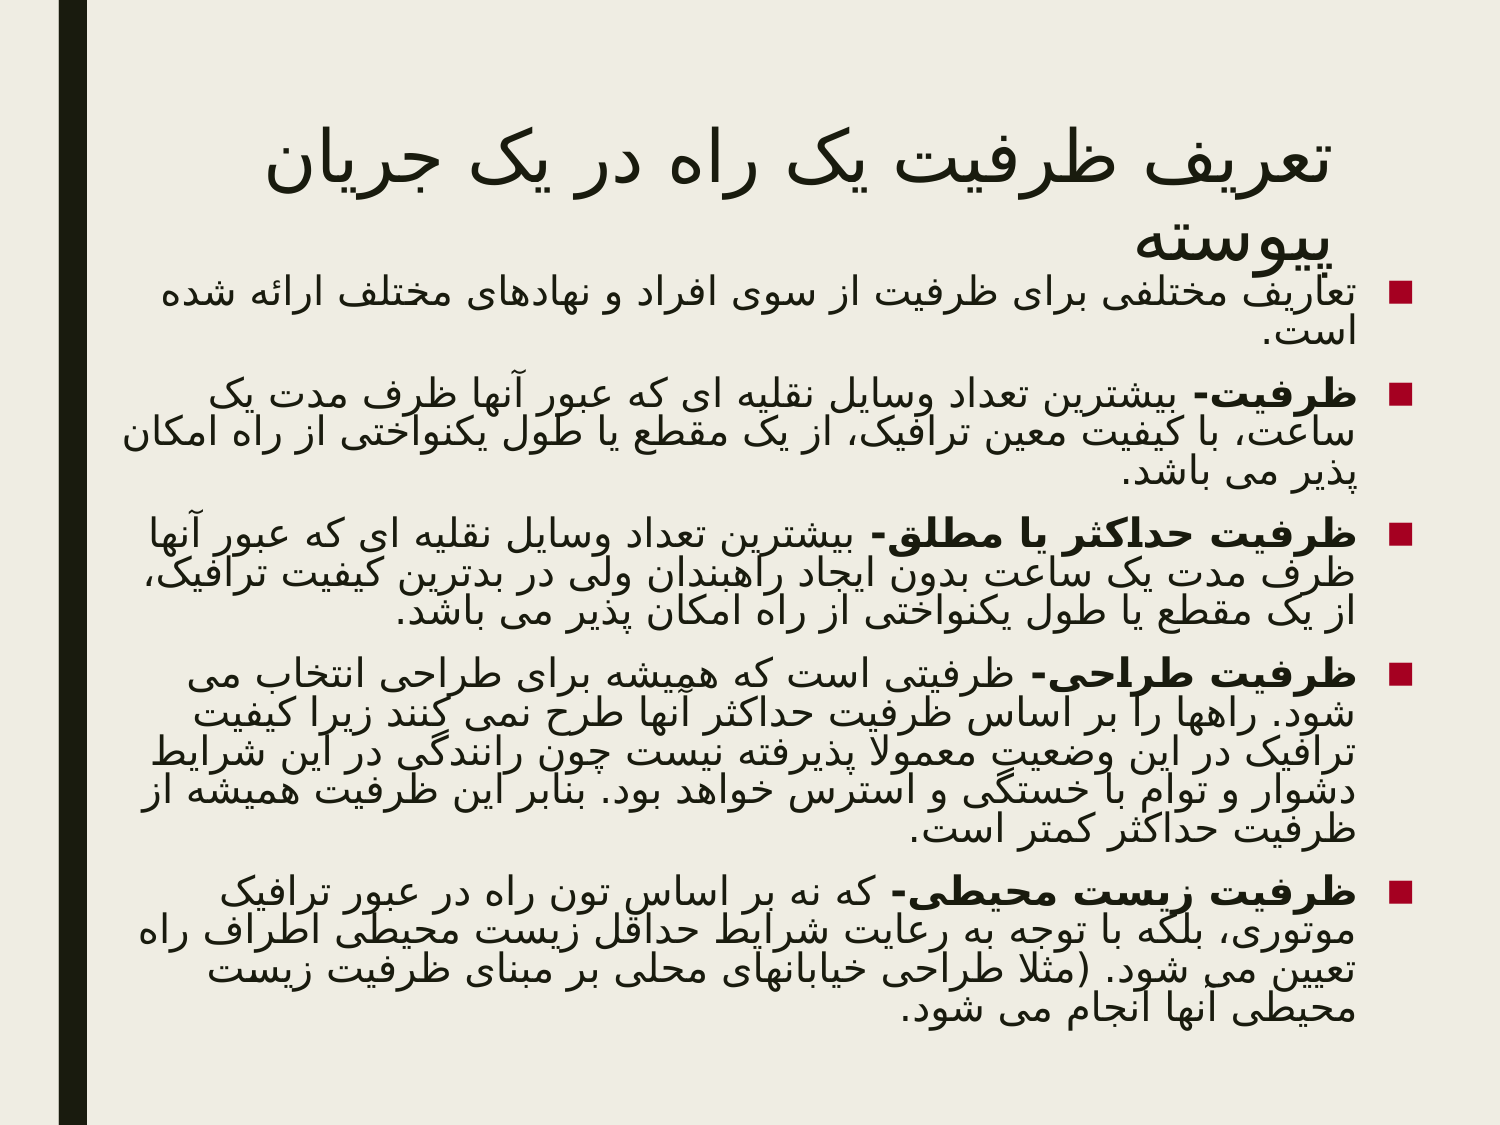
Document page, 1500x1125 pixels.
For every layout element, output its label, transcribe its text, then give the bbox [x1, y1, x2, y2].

list تعاریف مختلفی برای ظرفیت از سوی افراد و نهادهای مختلف ارائه شده است. ظرفیت- بیشترین تعداد وسایل نقلیه ای که عبور آنها ظرف مدت یک ساعت، با کیفیت معین ترافیک، از یک مقطع یا طول یکنواختی از راه امکان پذیر می باشد. ظرفیت حداکثر یا مطلق- بیشترین تعداد وسایل نقلیه ای که عبور آنها ظرف مدت یک ساعت بدون ایجاد راهبندان ولی در بدترین کیفیت ترافیک، از یک مقطع یا طول یکنواختی از راه امکان پذیر می باشد. ظرفیت طراحی- ظرفیتی است که همیشه برای طراحی انتخاب می شود. راهها را بر اساس ظرفیت حداکثر آنها طرح نمی کنند زیرا کیفیت ترافیک در این وضعیت معمولا پذیرفته نیست چون رانندگی در این شرایط دشوار و توام با خستگی و استرس خواهد بود. بنابر این ظرفیت همیشه از ظرفیت حداکثر کمتر است. ظرفیت زیست محیطی- که نه بر اساس تون راه در عبور ترافیک موتوری، بلکه با توجه به رعایت شرایط حداقل زیست محیطی اطراف راه تعیین می شود. (مثلا طراحی خیابانهای محلی بر مبنای ظرفیت زیست محیطی آنها انجام می شود. [105, 267, 1425, 1043]
title تعریف ظرفیت یک راه در یک جریان پیوسته [168, 112, 1351, 267]
